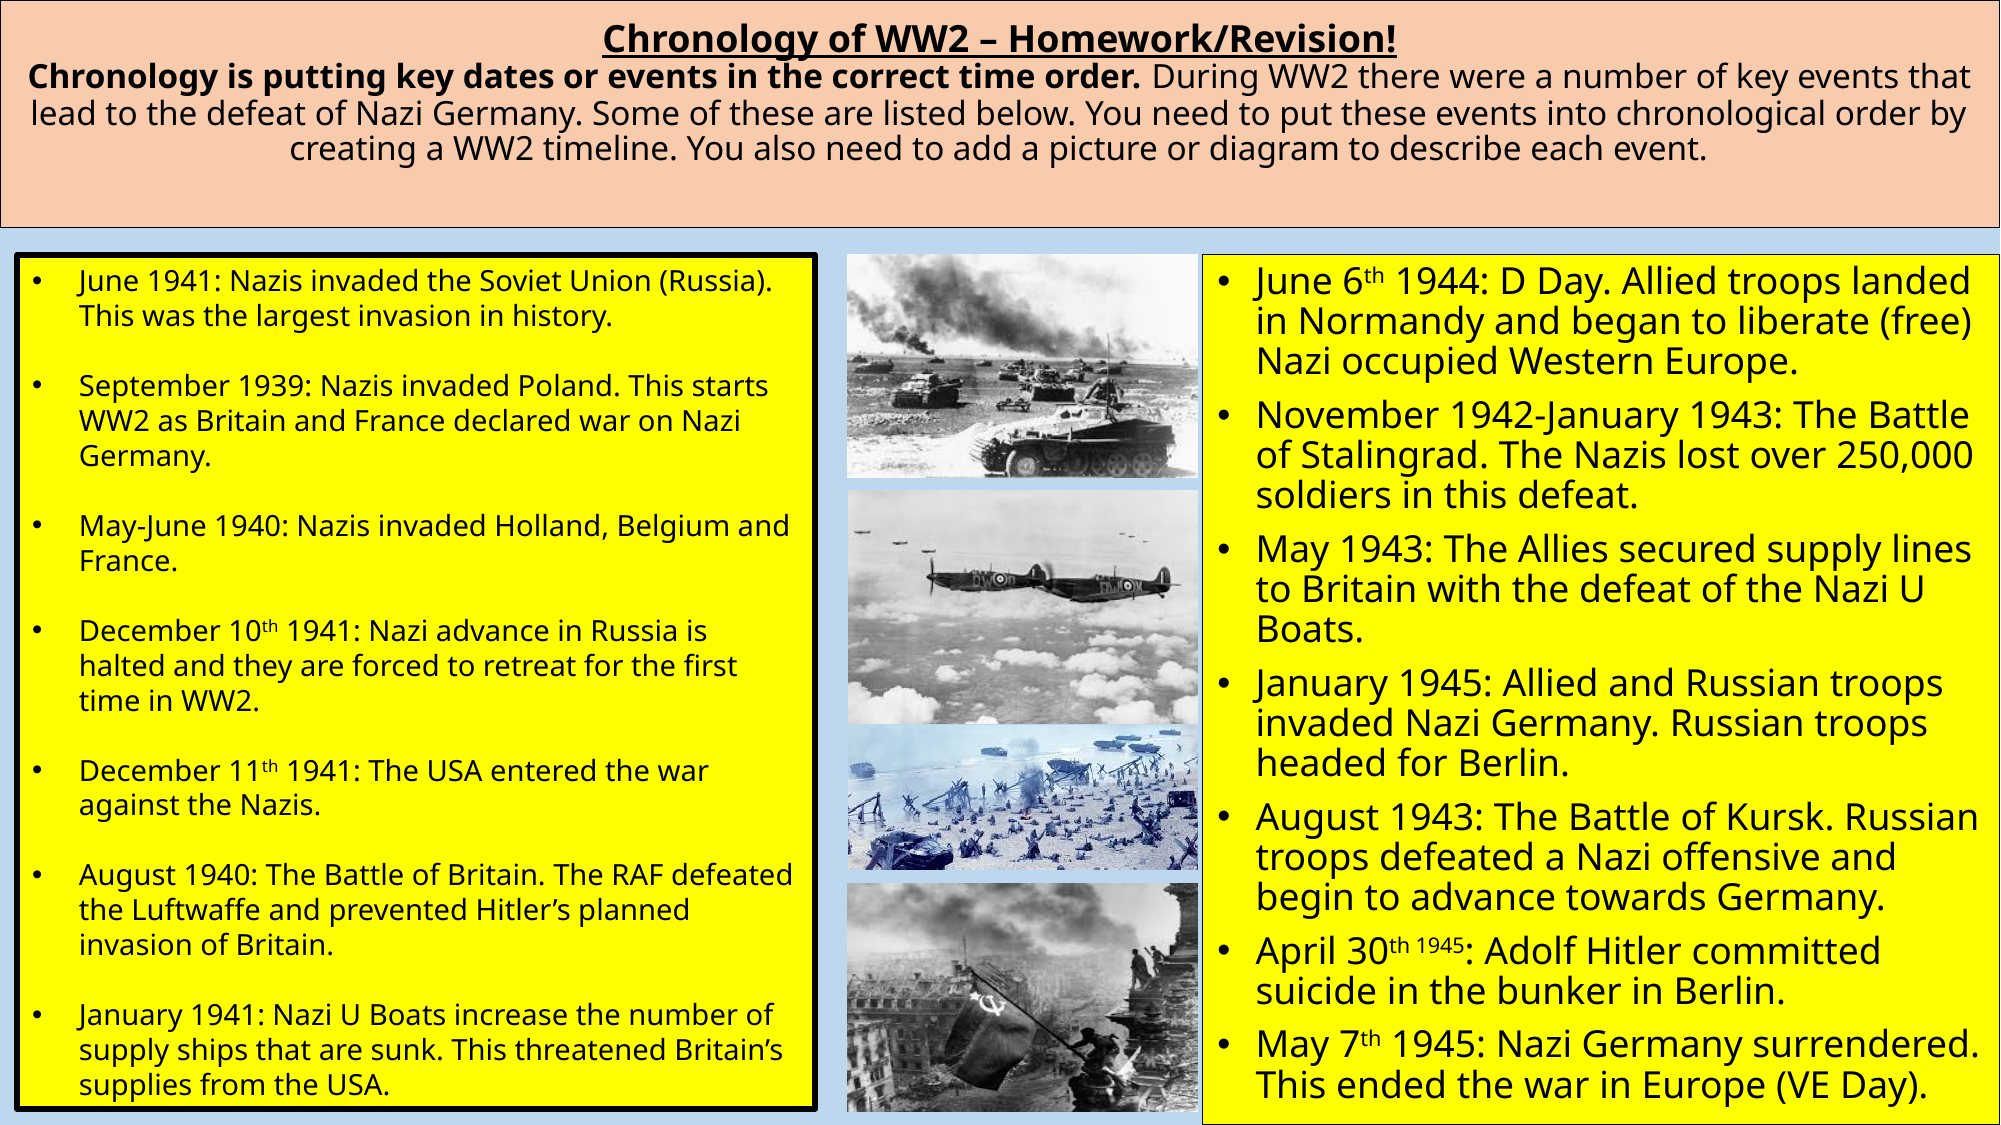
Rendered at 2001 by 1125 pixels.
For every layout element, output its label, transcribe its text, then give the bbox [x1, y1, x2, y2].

picture [847, 883, 1198, 1112]
text_box June 1941: Nazis invaded the Soviet Union (Russia). This was the largest invasion in history. September 1939: Nazis invaded Poland. This starts WW2 as Britain and France declared war on Nazi Germany. May-June 1940: Nazis invaded Holland, Belgium and France. December 10th 1941: Nazi advance in Russia is halted and they are forced to retreat for the first time in WW2. December 11th 1941: The USA entered the war against the Nazis. August 1940: The Battle of Britain. The RAF defeated the Luftwaffe and prevented Hitler’s planned invasion of Britain. January 1941: Nazi U Boats increase the number of supply ships that are sunk. This threatened Britain’s supplies from the USA. [17, 254, 816, 1109]
text_box June 6th 1944: D Day. Allied troops landed in Normandy and began to liberate (free) Nazi occupied Western Europe. November 1942-January 1943: The Battle of Stalingrad. The Nazis lost over 250,000 soldiers in this defeat. May 1943: The Allies secured supply lines to Britain with the defeat of the Nazi U Boats. January 1945: Allied and Russian troops invaded Nazi Germany. Russian troops headed for Berlin. August 1943: The Battle of Kursk. Russian troops defeated a Nazi offensive and begin to advance towards Germany. April 30th 1945: Adolf Hitler committed suicide in the bunker in Berlin. May 7th 1945: Nazi Germany surrendered. This ended the war in Europe (VE Day). [1202, 254, 2000, 1125]
picture [848, 490, 1198, 870]
title Chronology of WW2 – Homework/Revision! Chronology is putting key dates or events in the correct time order. During WW2 there were a number of key events that lead to the defeat of Nazi Germany. Some of these are listed below. You need to put these events into chronological order by creating a WW2 timeline. You also need to add a picture or diagram to describe each event. [0, 0, 2000, 228]
picture [847, 254, 1198, 478]
